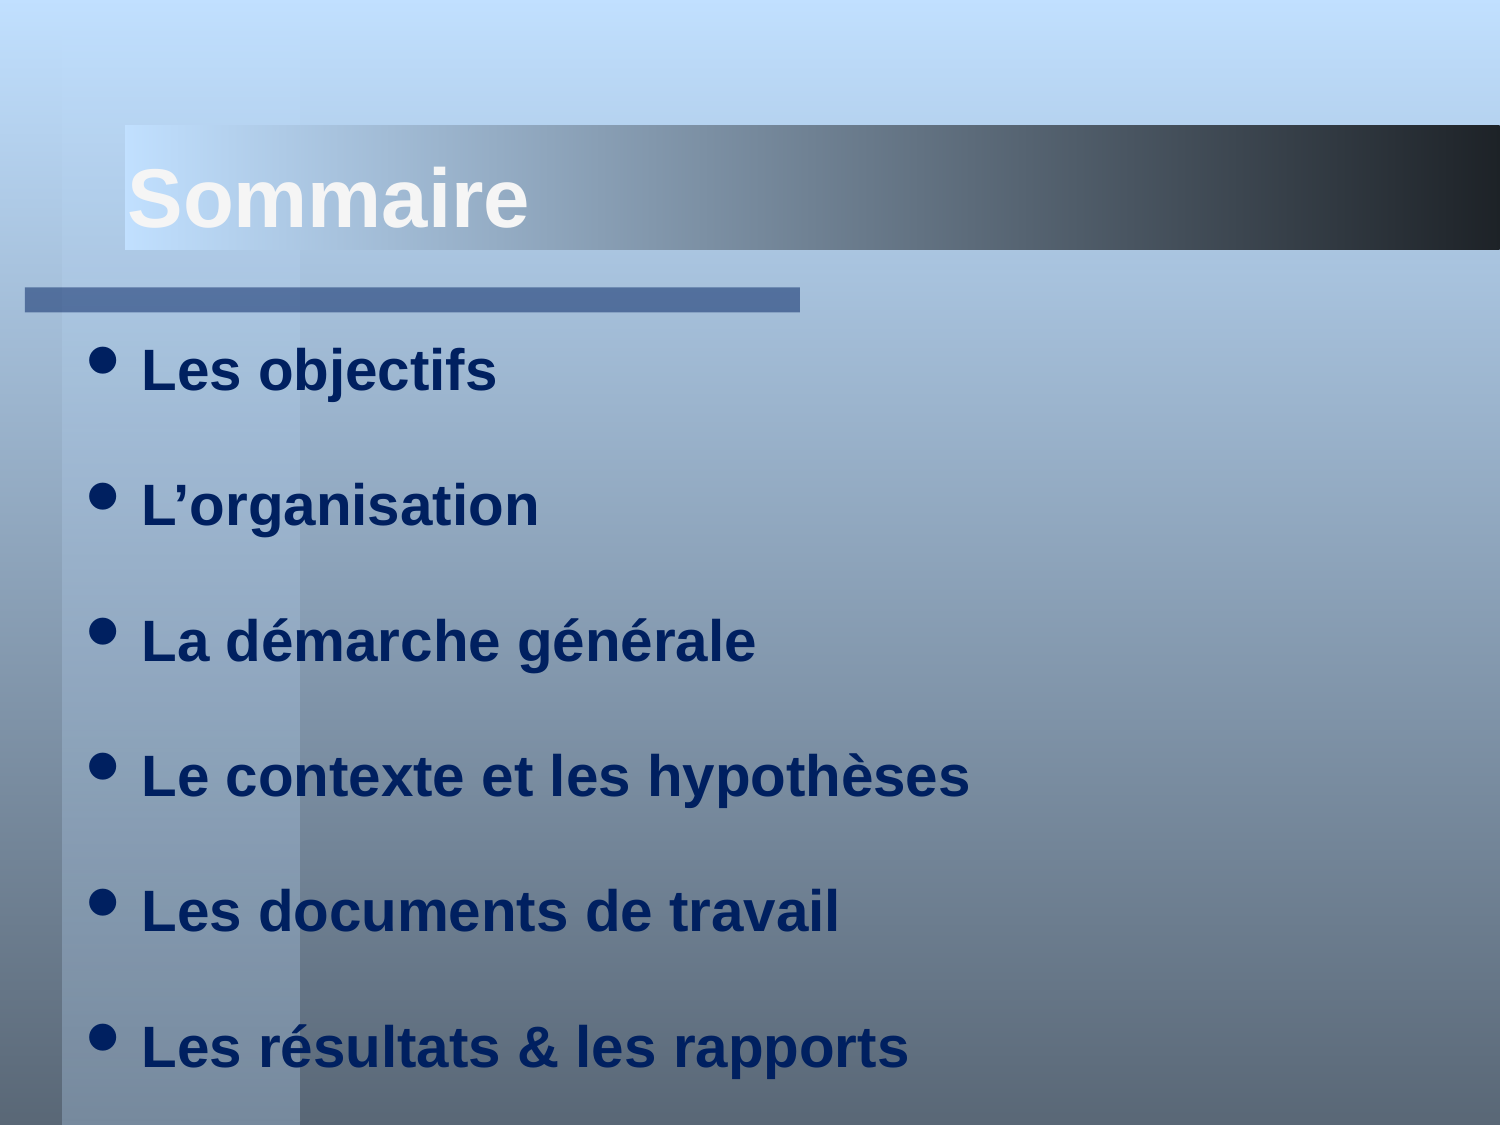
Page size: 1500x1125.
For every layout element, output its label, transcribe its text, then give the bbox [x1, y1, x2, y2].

title Sommaire [112, 99, 1388, 288]
list Les objectifs L’organisation La démarche générale Le contexte et les hypothèses Les documents de travail Les résultats & les rapports [70, 337, 1442, 1010]
